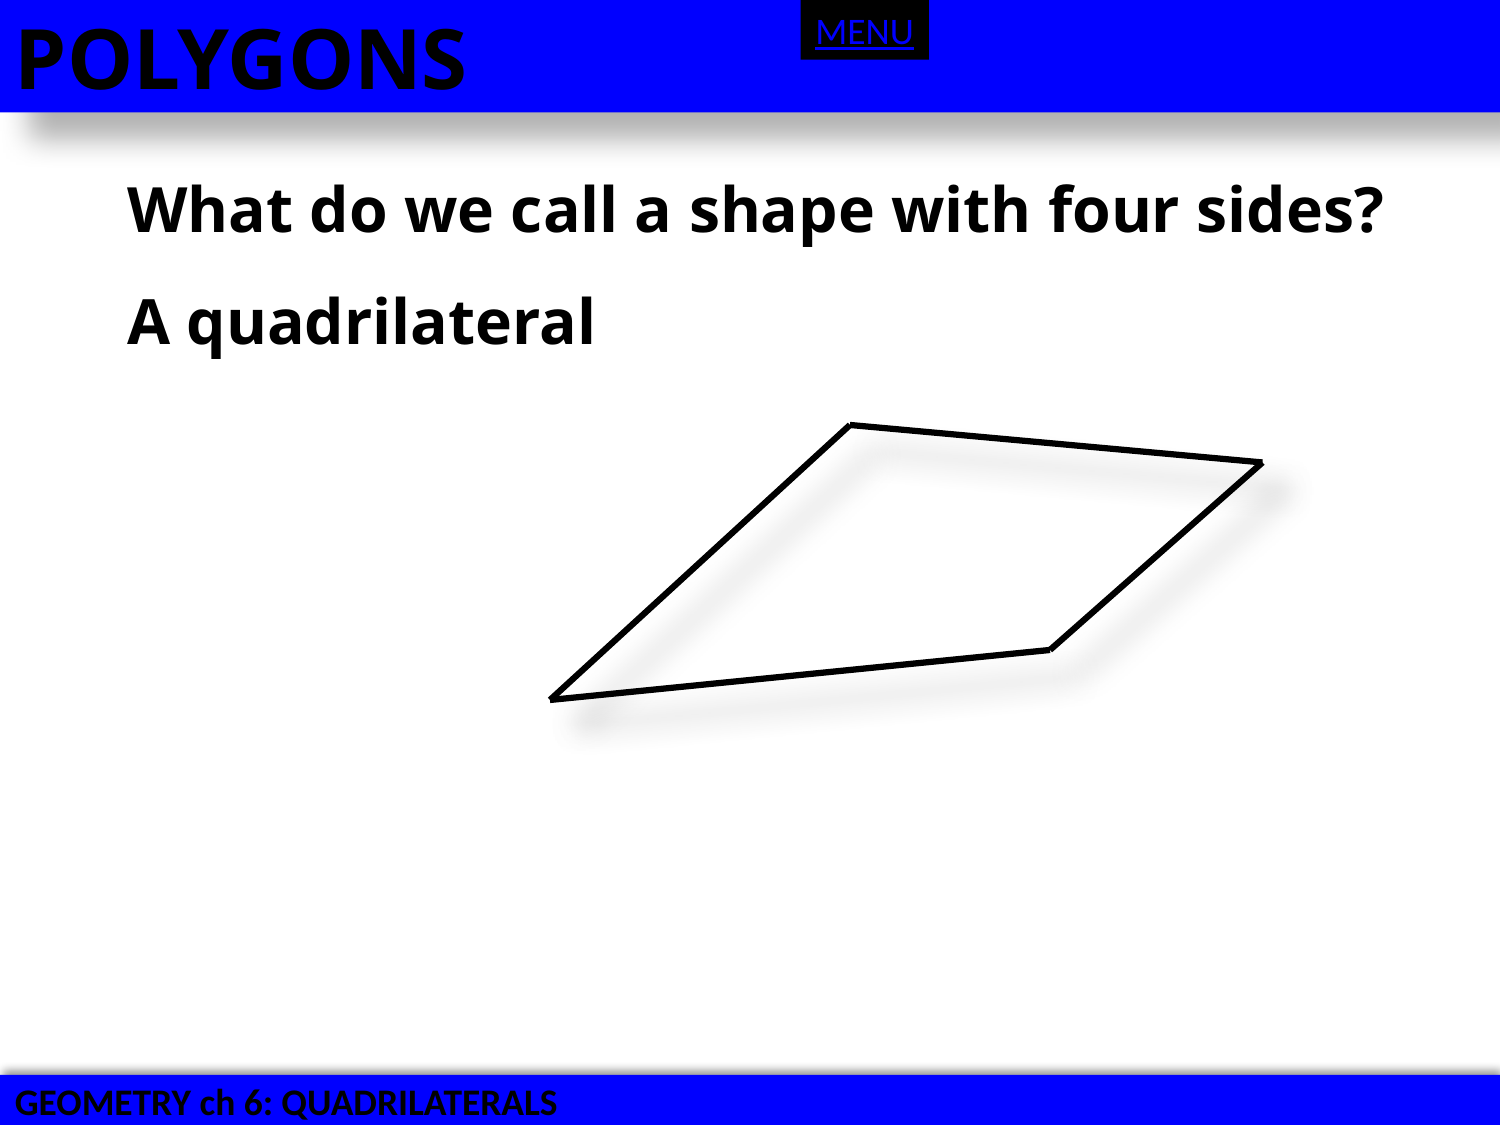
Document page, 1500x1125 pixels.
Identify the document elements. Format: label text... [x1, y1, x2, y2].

text_box GEOMETRY ch 6: QUADRILATERALS [0, 1073, 1500, 1125]
text_box MENU [800, 0, 929, 60]
text_box What do we call a shape with four sides? [112, 162, 1463, 253]
text_box A quadrilateral [112, 275, 1463, 365]
text_box POLYGONS [0, 0, 1500, 114]
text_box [549, 424, 1263, 701]
